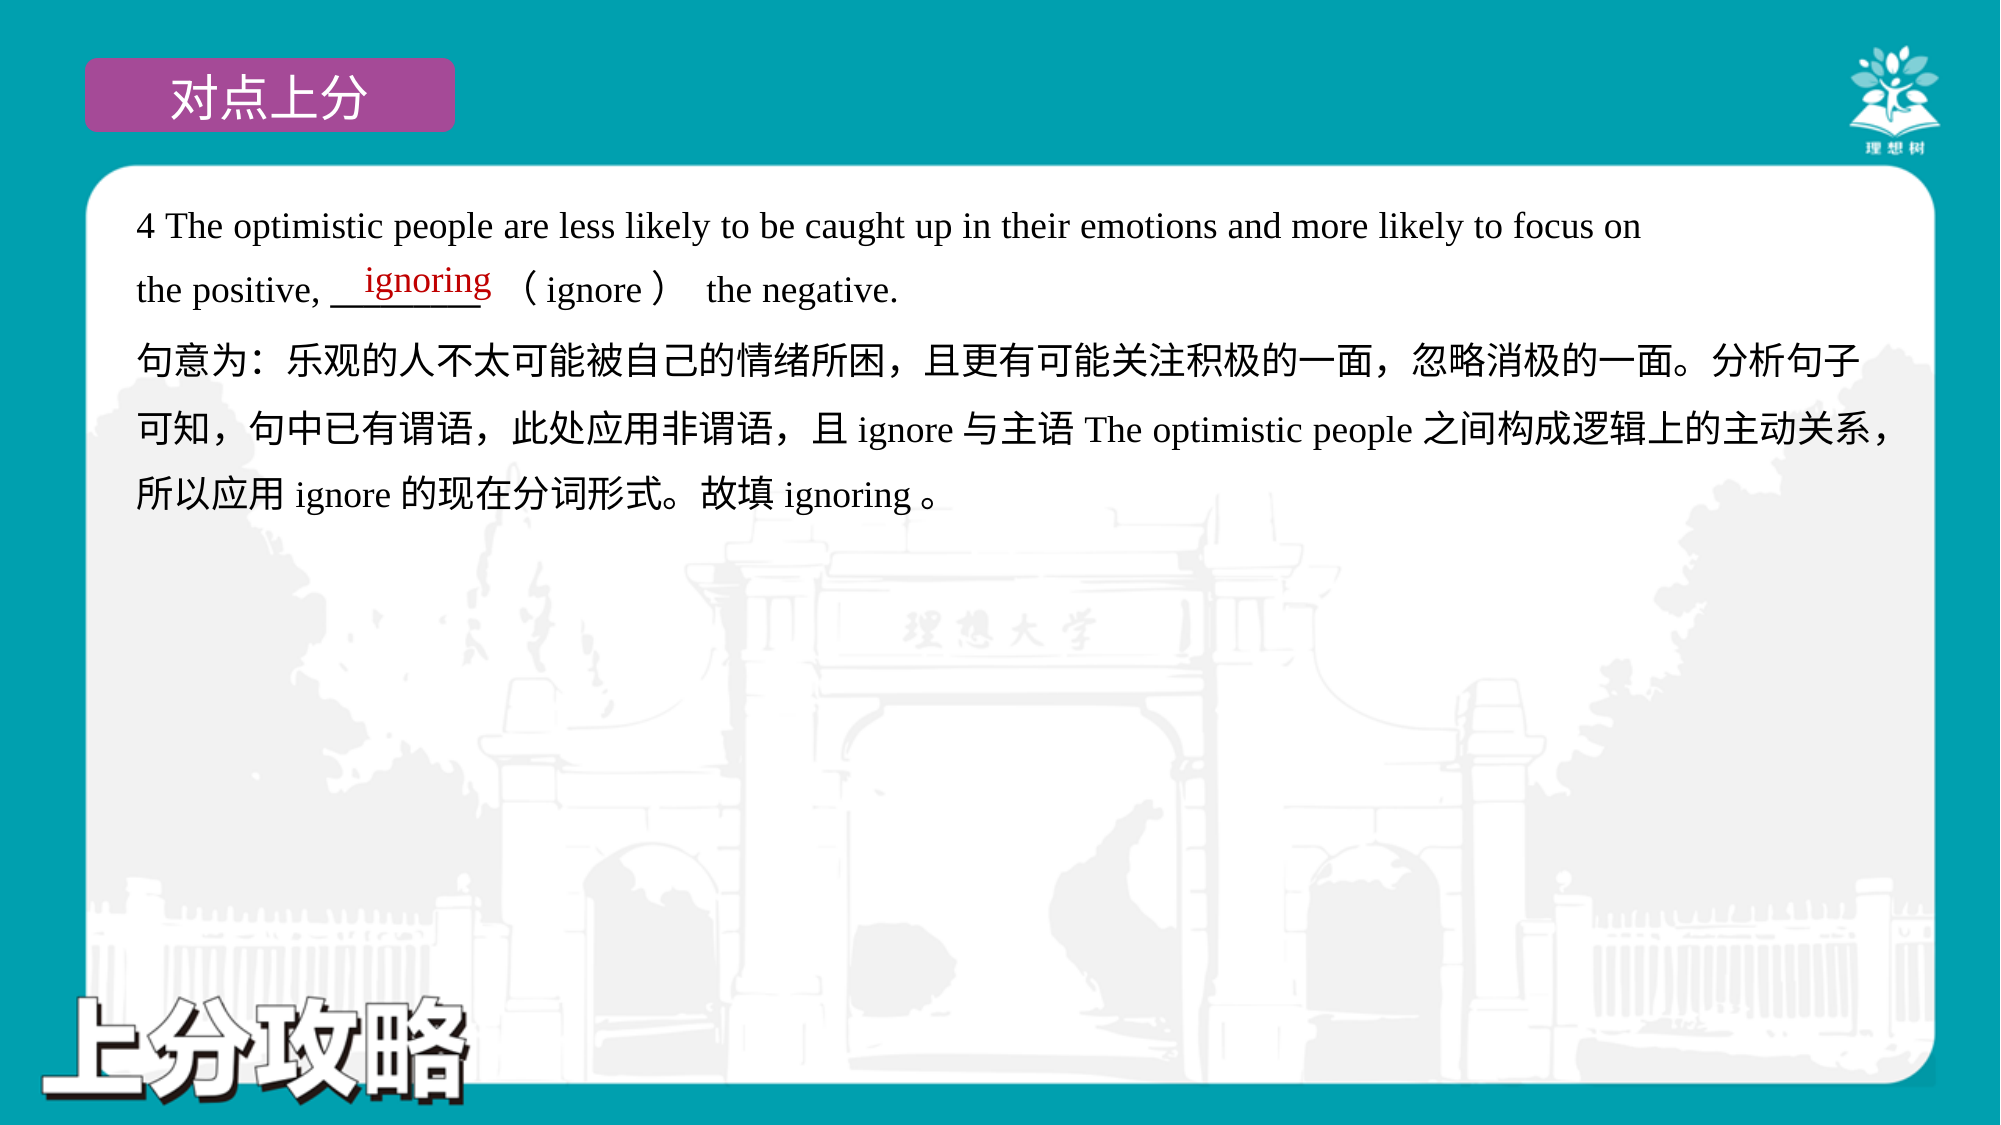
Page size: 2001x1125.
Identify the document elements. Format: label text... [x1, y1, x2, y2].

text_box ignoring [350, 235, 506, 294]
text_box 句意为：乐观的人不太可能被自己的情绪所困，且更有可能关注积极的一面，忽略消极的一面。分析句子 可知，句中已有谓语，此处应用非谓语，且ignore与主语The optimistic people之间构成逻辑上的主动关系， 所以应用ignore的现在分词形式。故填ignoring。 [136, 312, 1865, 509]
picture [0, 0, 2000, 1125]
text_box 4 The optimistic people are less likely to be caught up in their emotions and more likely to focus on the positive, _________ （ignore） the negative. [136, 176, 1865, 304]
